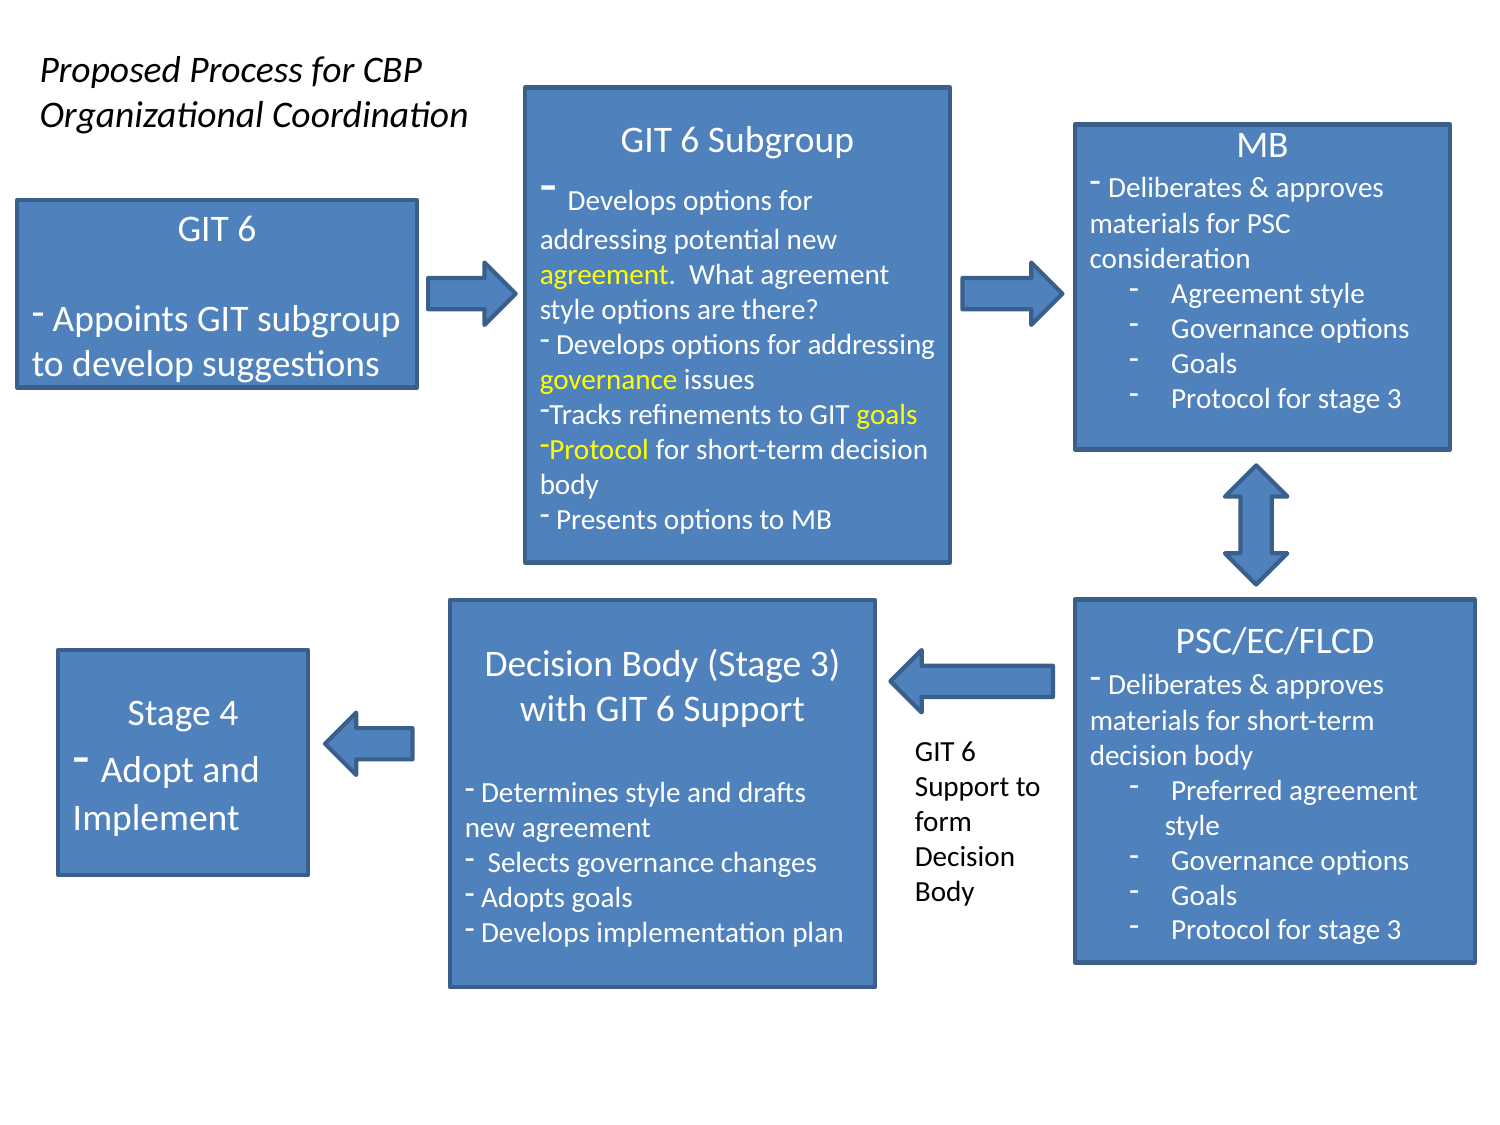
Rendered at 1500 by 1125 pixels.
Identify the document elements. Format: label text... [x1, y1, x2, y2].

text_box GIT 6 Appoints GIT subgroup to develop suggestions [15, 198, 419, 390]
text_box Stage 4 Adopt and Implement [56, 648, 310, 877]
text_box [426, 260, 518, 327]
text_box [1222, 463, 1290, 587]
text_box Decision Body (Stage 3) with GIT 6 Support Determines style and drafts new agreement Selects governance changes Adopts goals Develops implementation plan [448, 598, 877, 989]
text_box GIT 6 Subgroup Develops options for addressing potential new agreement. What agreement style options are there? Develops options for addressing governance issues Tracks refinements to GIT goals Protocol for short-term decision body Presents options to MB [523, 85, 952, 565]
text_box [960, 260, 1065, 327]
text_box GIT 6 Support to form Decision Body [899, 724, 1063, 915]
text_box [322, 710, 415, 777]
text_box [888, 648, 1056, 715]
text_box Proposed Process for CBP Organizational Coordination [24, 37, 488, 143]
text_box PSC/EC/FLCD Deliberates & approves materials for short-term decision body Preferred agreement style Governance options Goals Protocol for stage 3 [1073, 597, 1477, 965]
text_box MB Deliberates & approves materials for PSC consideration Agreement style Governance options Goals Protocol for stage 3 [1073, 122, 1452, 452]
